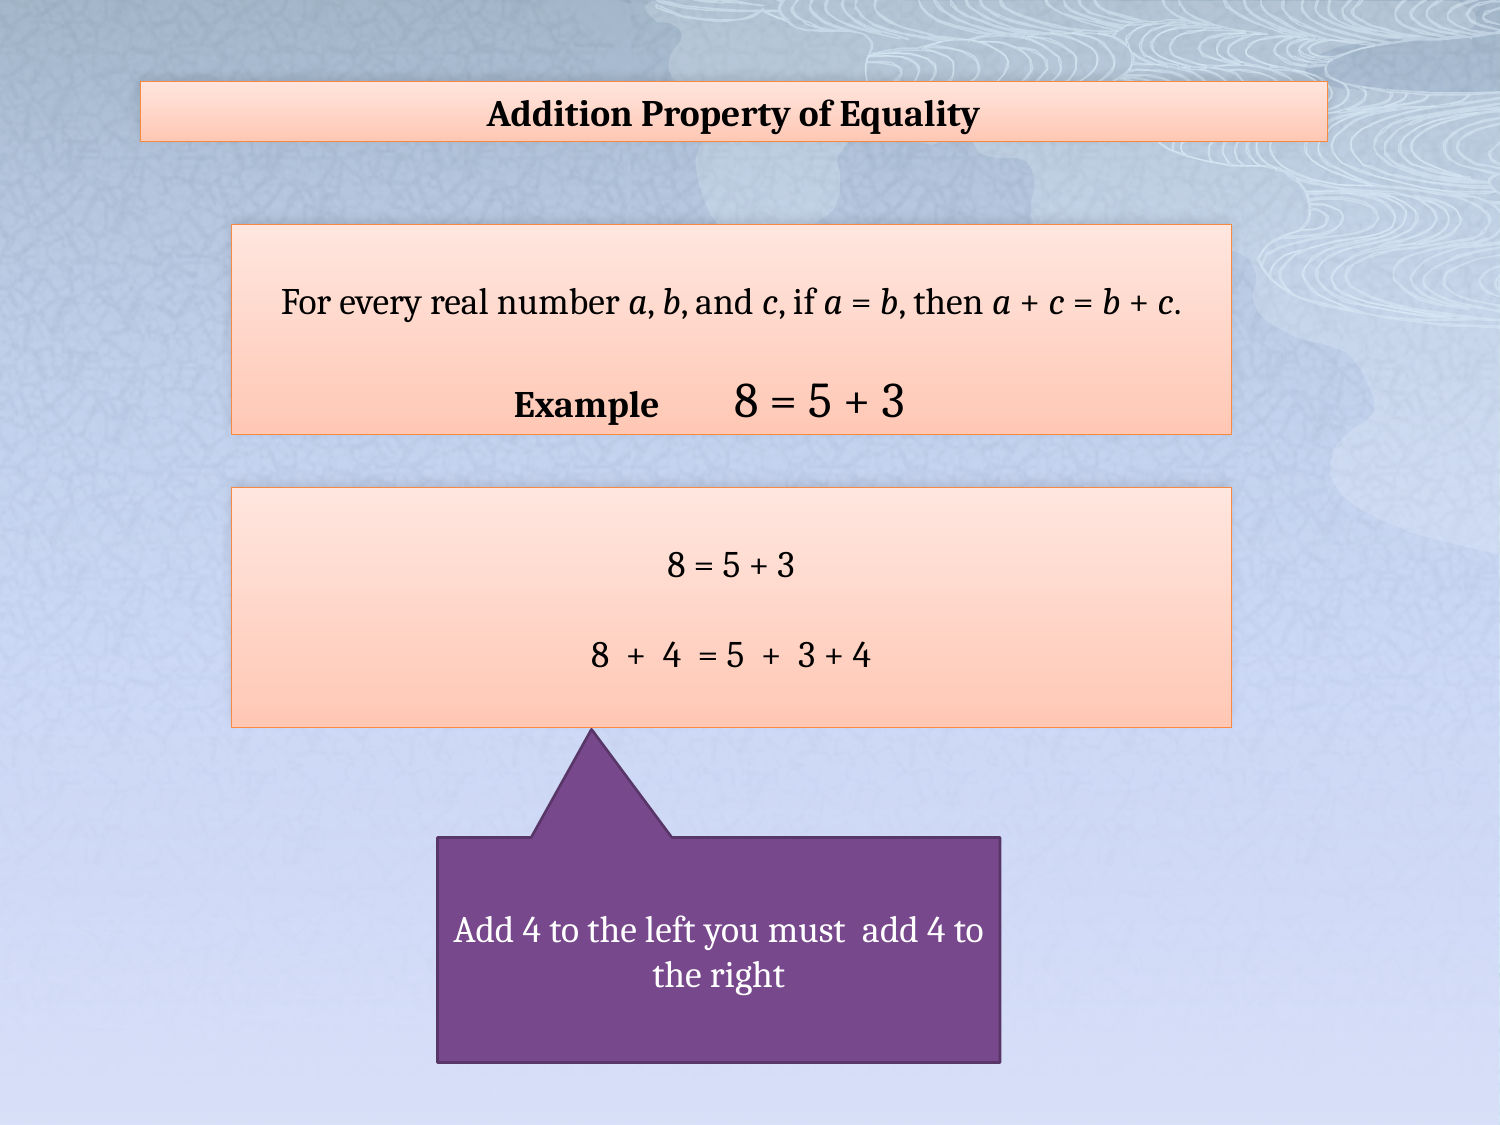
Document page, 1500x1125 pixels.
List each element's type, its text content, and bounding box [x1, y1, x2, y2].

text_box Addition Property of Equality [140, 81, 1328, 142]
text_box 8 = 5 + 3 8 + 4 = 5 + 3 + 4 [231, 487, 1232, 728]
text_box Add 4 to the left you must add 4 to the right [436, 728, 1002, 1064]
text_box For every real number a, b, and c, if a = b, then a + c = b + c. Example 8 = 5 + 3 [231, 224, 1232, 435]
